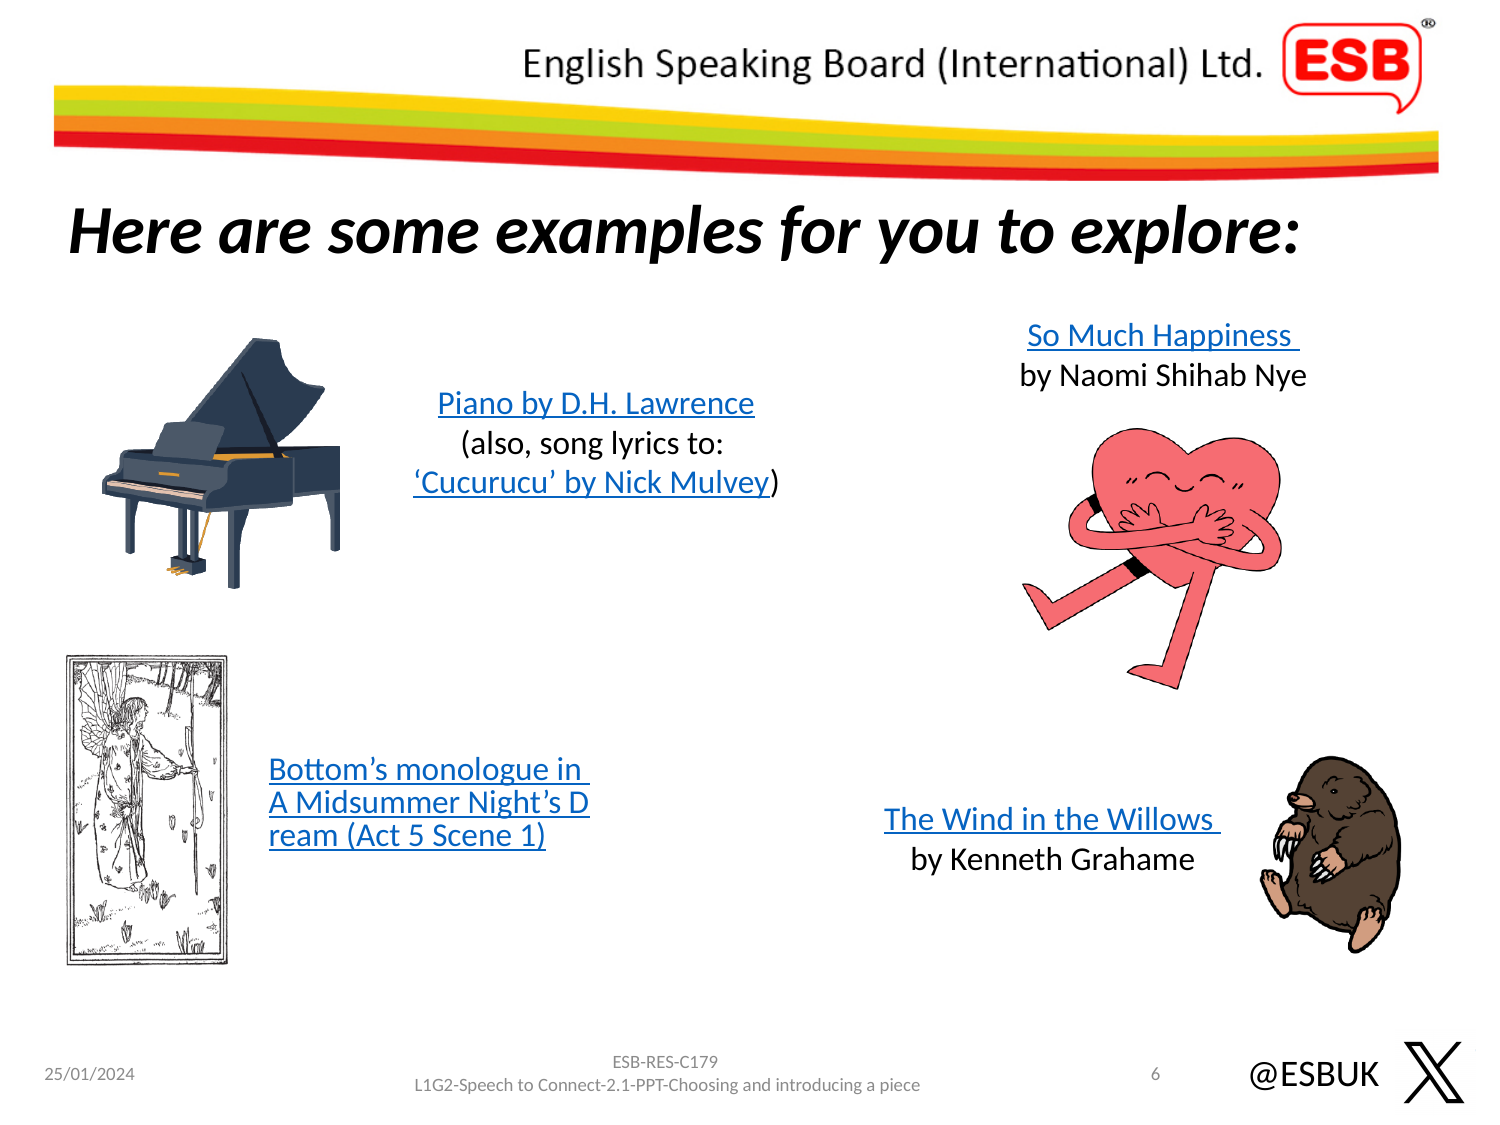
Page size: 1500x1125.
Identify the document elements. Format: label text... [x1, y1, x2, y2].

text_box So Much Happiness by Naomi Shihab Nye [950, 305, 1376, 401]
picture [0, 0, 1500, 189]
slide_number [29, 1042, 367, 1103]
footer ESB-RES-C179 L1G2-Speech to Connect-2.1-PPT-Choosing and introducing a piece [395, 1042, 930, 1103]
text_box The Wind in the Willows by Kenneth Grahame [824, 789, 1241, 884]
picture [70, 305, 367, 610]
text_box Piano by D.H. Lawrence (also, song lyrics to: ‘Cucurucu’ by Nick Mulvey) [383, 373, 809, 508]
picture [1241, 739, 1419, 960]
text_box Bottom’s monologue in A Midsummer Night’s Dream (Act 5 Scene 1) [253, 739, 609, 795]
picture [63, 648, 232, 970]
picture [1395, 1029, 1476, 1116]
slide_number 6 [930, 1042, 1176, 1103]
title Here are some examples for you to explore: [53, 172, 1347, 291]
picture [974, 401, 1305, 699]
